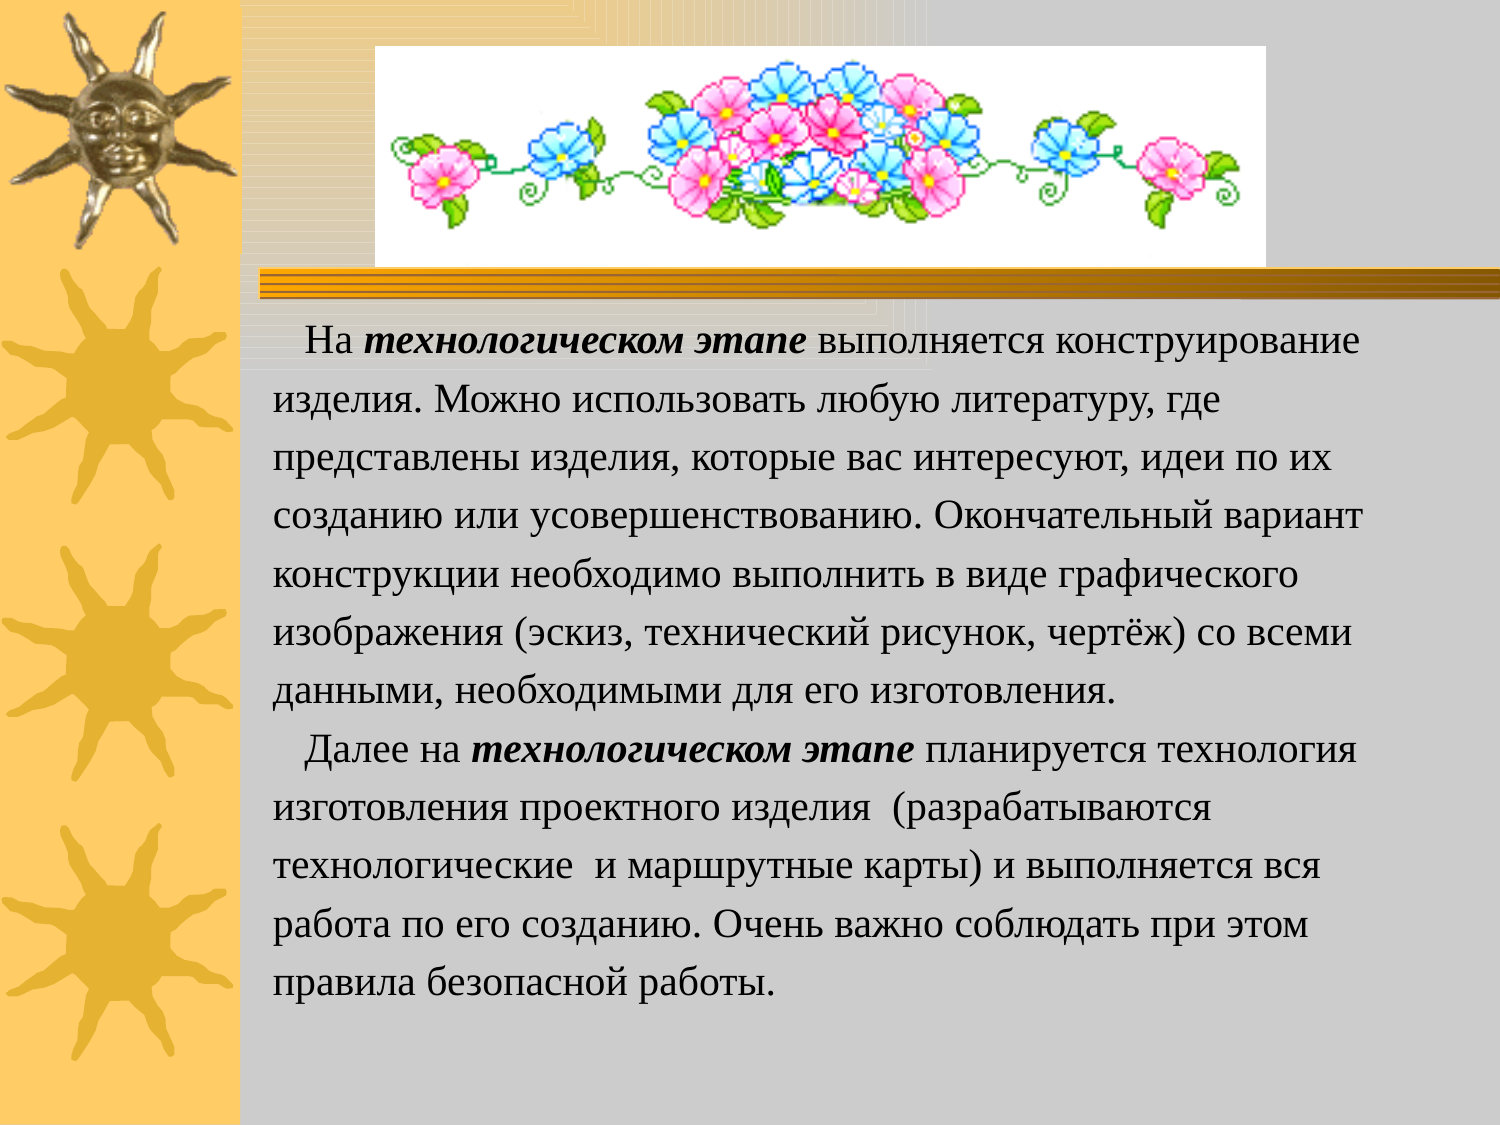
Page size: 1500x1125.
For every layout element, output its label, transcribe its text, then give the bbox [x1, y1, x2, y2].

list На технологическом этапе выполняется конструирование изделия. Можно использовать любую литературу, где представлены изделия, которые вас интересуют, идеи по их созданию или усовершенствованию. Окончательный вариант конструкции необходимо выполнить в виде графического изображения (эскиз, технический рисунок, чертёж) со всеми данными, необходимыми для его изготовления. Далее на технологическом этапе планируется технология изготовления проектного изделия (разрабатываются технологические и маршрутные карты) и выполняется вся работа по его созданию. Очень важно соблюдать при этом правила безопасной работы. [257, 304, 1466, 1044]
picture [374, 46, 1266, 267]
picture [1, 8, 242, 254]
